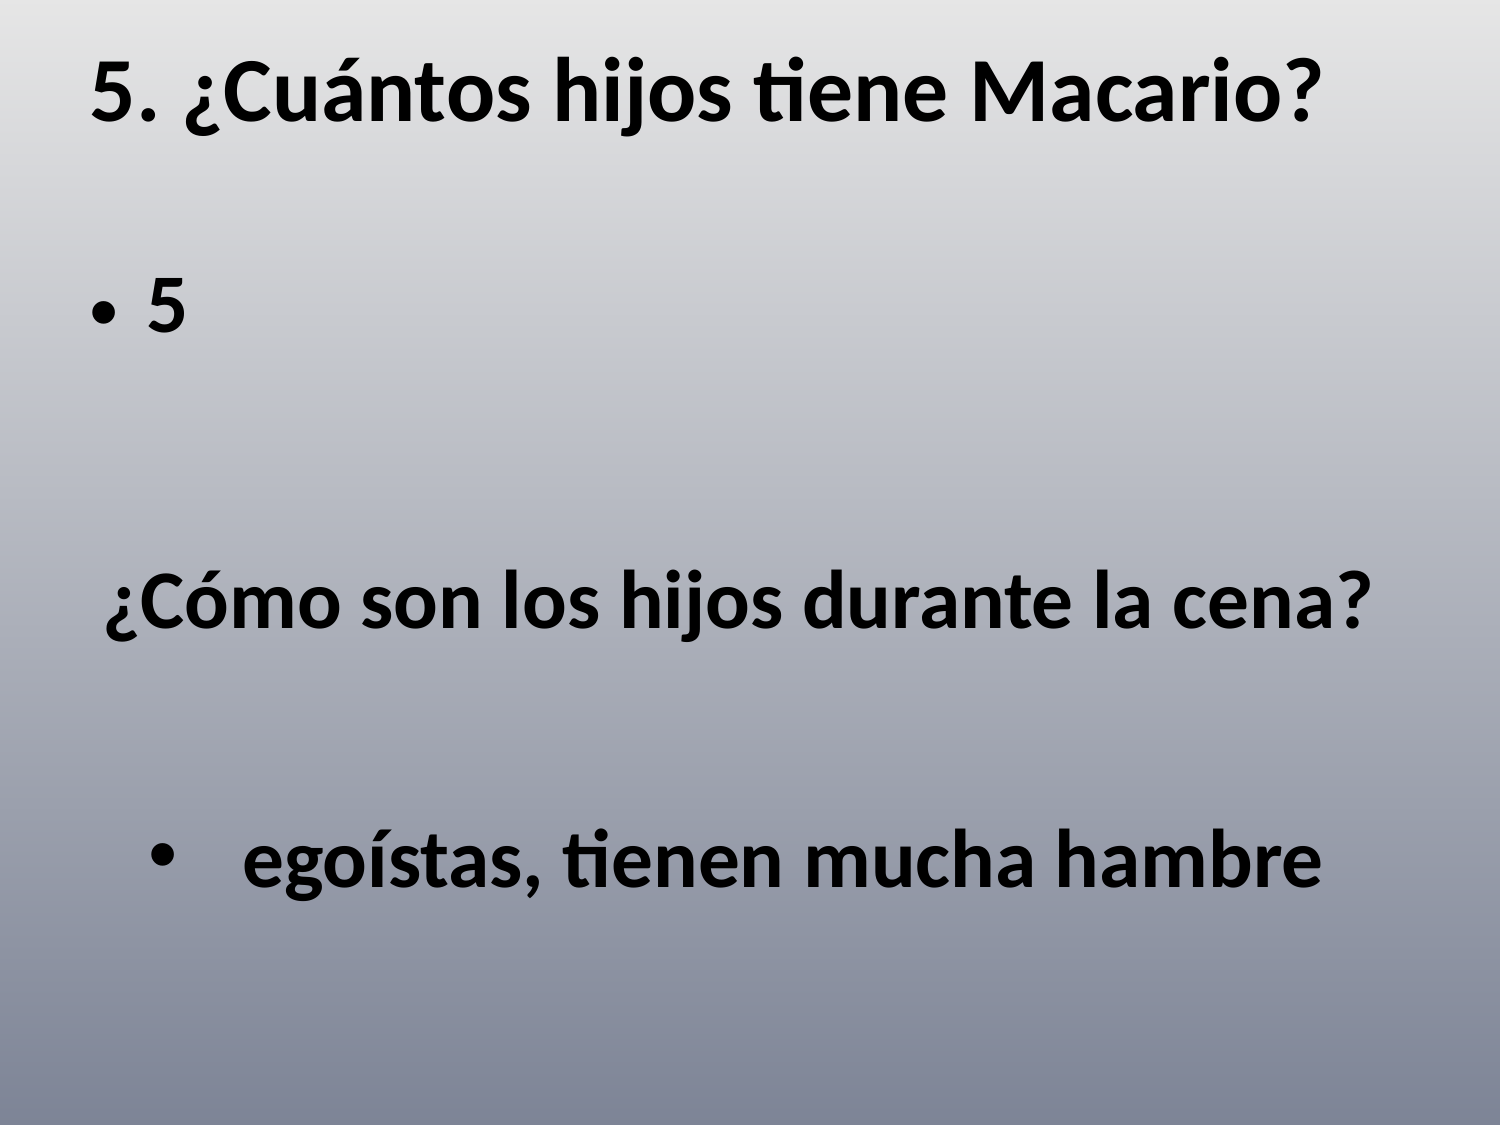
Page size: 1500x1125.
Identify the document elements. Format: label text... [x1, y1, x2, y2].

text_box 5 [74, 262, 1425, 475]
text_box 5. ¿Cuántos hijos tiene Macario? [74, 45, 1425, 233]
text_box egoístas, tienen mucha hambre [133, 796, 1340, 912]
text_box ¿Cómo son los hijos durante la cena? [87, 537, 1425, 653]
